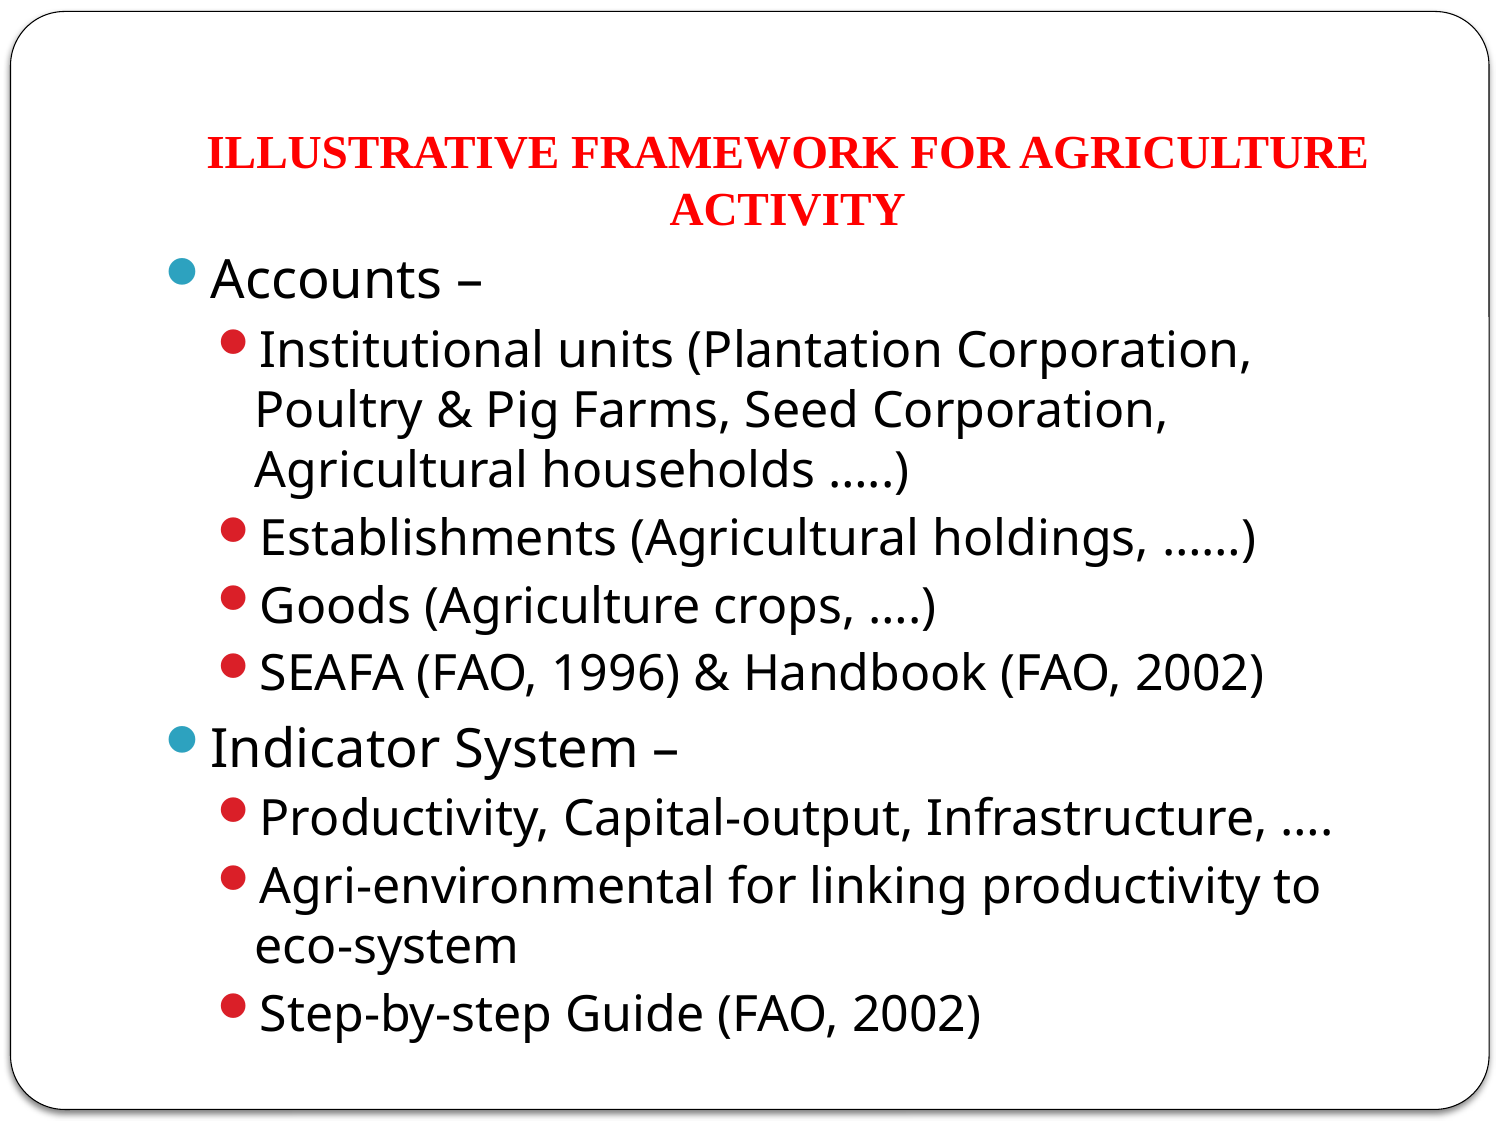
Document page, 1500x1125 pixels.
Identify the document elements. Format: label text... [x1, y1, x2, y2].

title ILLUSTRATIVE FRAMEWORK FOR AGRICULTURE ACTIVITY [150, 50, 1425, 237]
list Accounts – Institutional units (Plantation Corporation, Poultry & Pig Farms, Seed Corporation, Agricultural households …..) Establishments (Agricultural holdings, ……) Goods (Agriculture crops, ….) SEAFA (FAO, 1996) & Handbook (FAO, 2002) Indicator System – Productivity, Capital-output, Infrastructure, …. Agri-environmental for linking productivity to eco-system Step-by-step Guide (FAO, 2002) [150, 237, 1425, 988]
